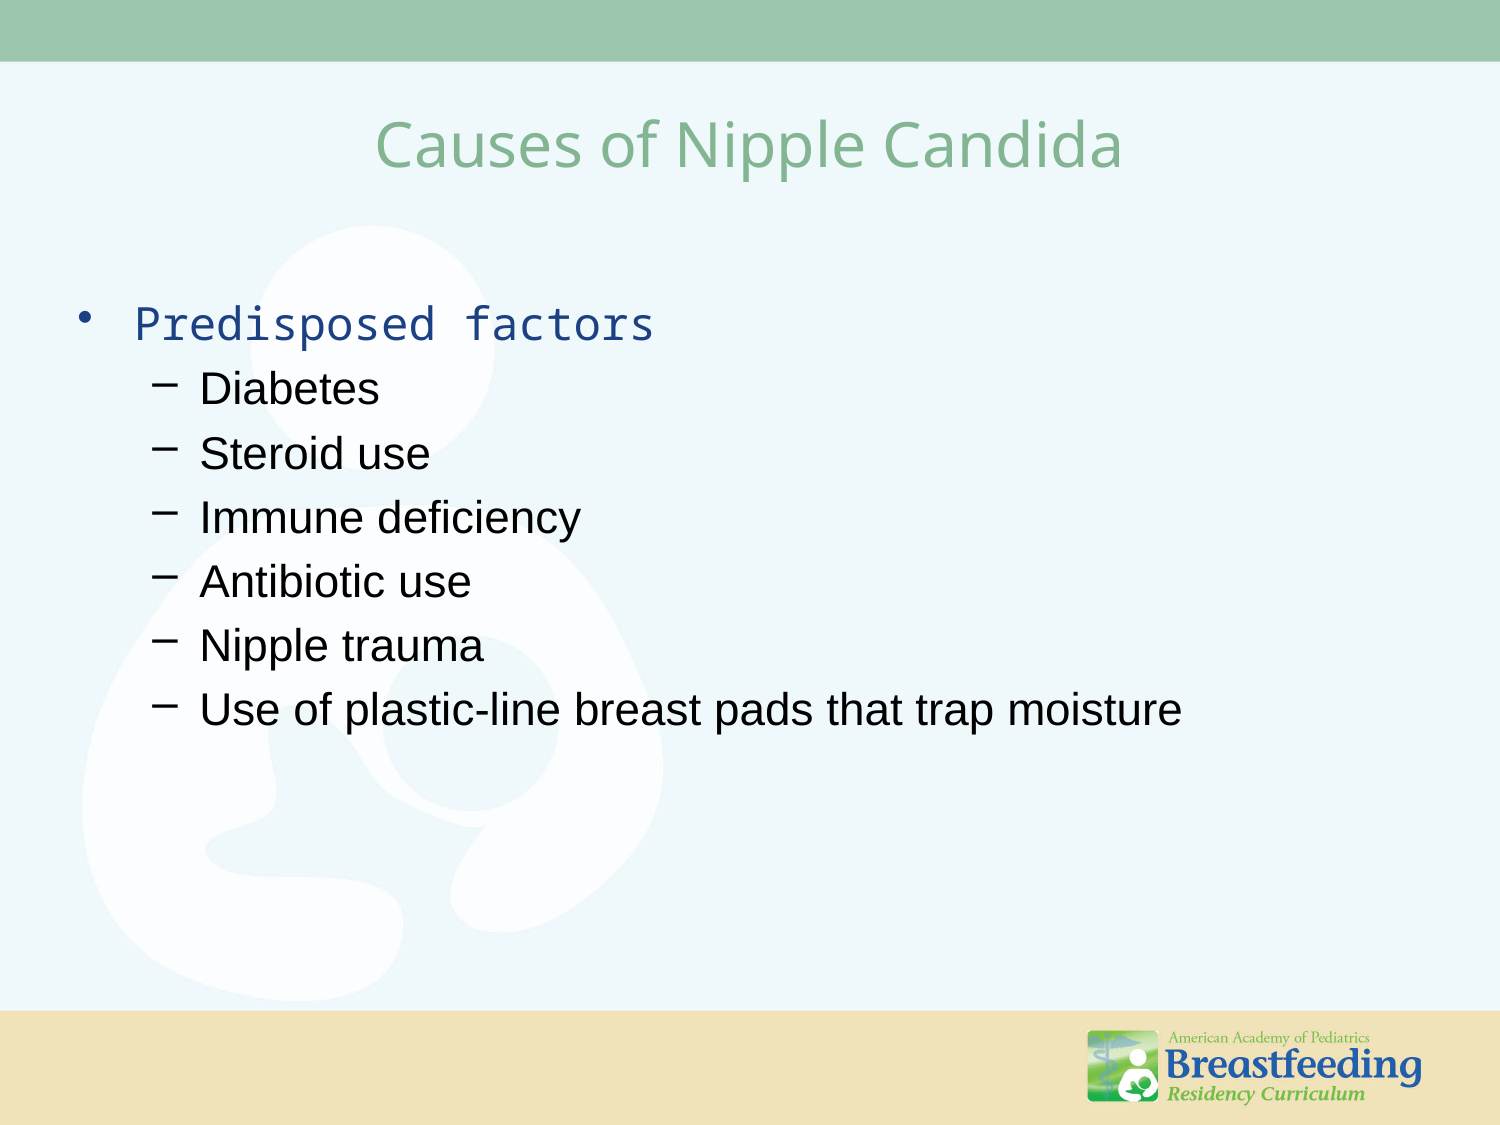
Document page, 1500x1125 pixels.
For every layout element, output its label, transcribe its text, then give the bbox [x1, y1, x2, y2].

title Causes of Nipple Candida [74, 59, 1426, 226]
picture [0, 0, 1500, 1125]
list Predisposed factors Diabetes Steroid use Immune deficiency Antibiotic use Nipple trauma Use of plastic-line breast pads that trap moisture [62, 287, 1413, 1031]
